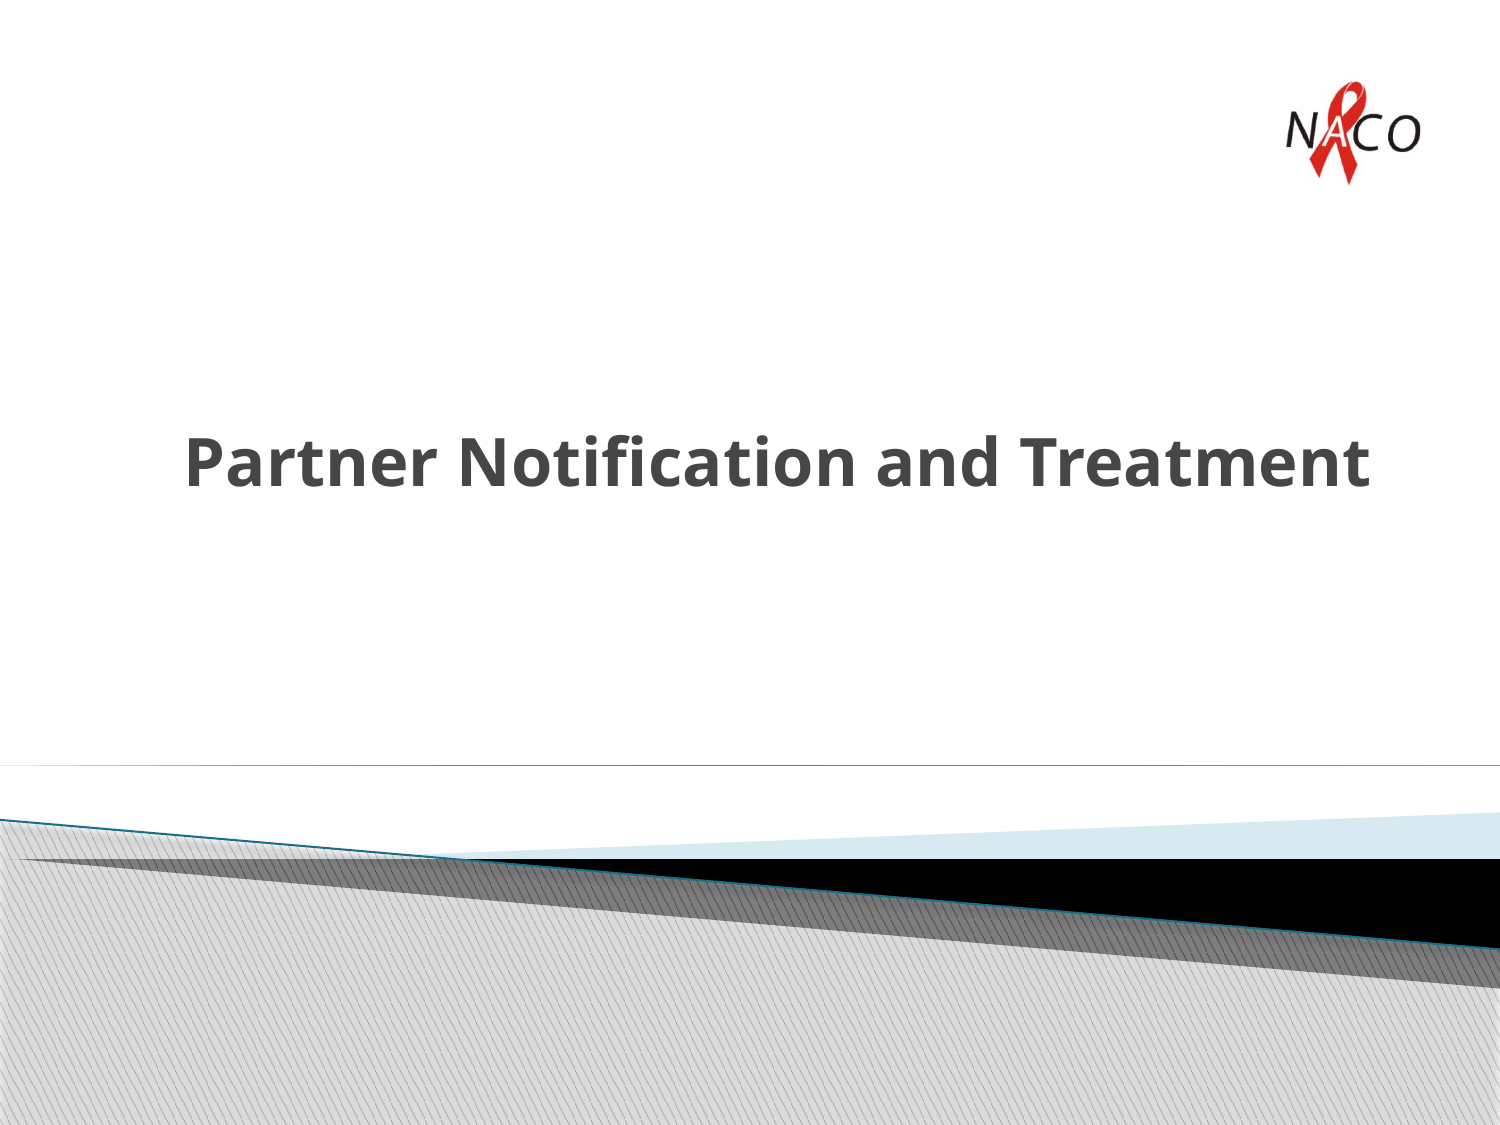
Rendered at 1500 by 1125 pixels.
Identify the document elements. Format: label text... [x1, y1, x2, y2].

picture [5, 859, 1500, 989]
title Partner Notification and Treatment [112, 287, 1388, 588]
picture [1274, 74, 1431, 191]
